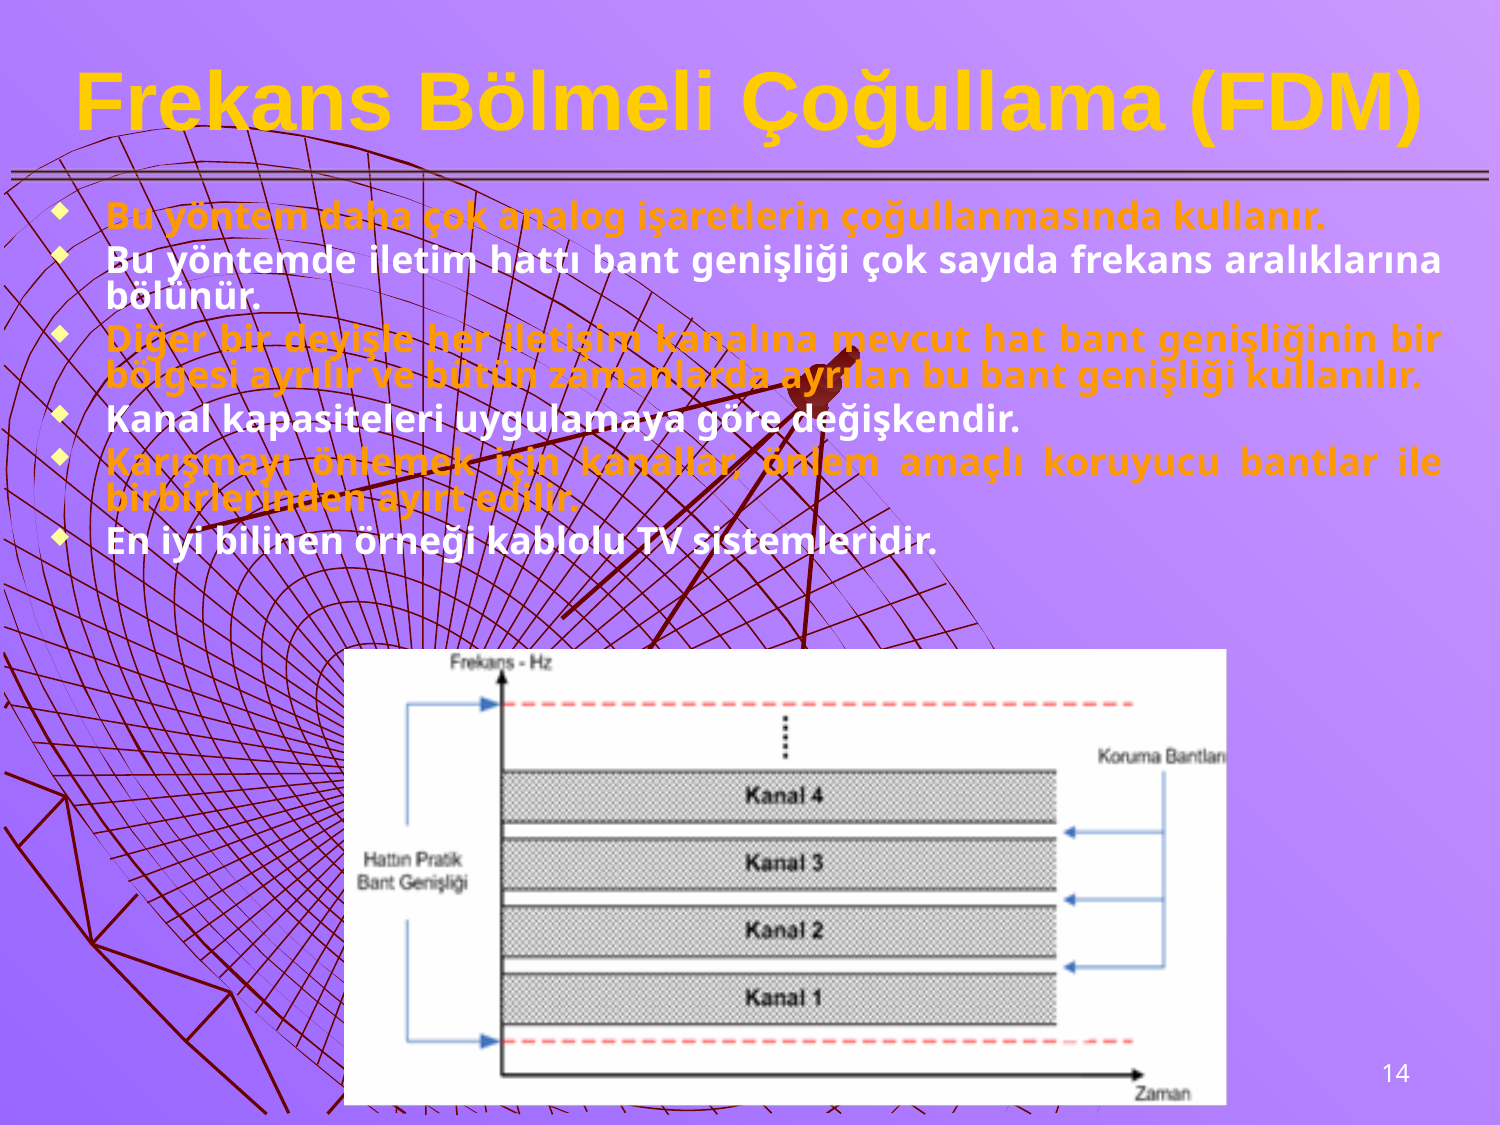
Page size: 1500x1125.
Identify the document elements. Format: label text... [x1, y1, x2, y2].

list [344, 648, 1231, 1109]
title Frekans Bölmeli Çoğullama (FDM) [55, 15, 1445, 179]
slide_number 14 [1235, 1023, 1426, 1100]
list Bu yöntem daha çok analog işaretlerin çoğullanmasında kullanır. Bu yöntemde iletim hattı bant genişliği çok sayıda frekans aralıklarına bölünür. Diğer bir deyişle her iletişim kanalına mevcut hat bant genişliğinin bir bölgesi ayrılır ve bütün zamanlarda ayrılan bu bant genişliği kullanılır. Kanal kapasiteleri uygulamaya göre değişkendir. Karışmayı önlemek için kanallar, önlem amaçlı koruyucu bantlar ile birbirlerinden ayırt edilir. En iyi bilinen örneği kablolu TV sistemleridir. [33, 193, 1460, 689]
